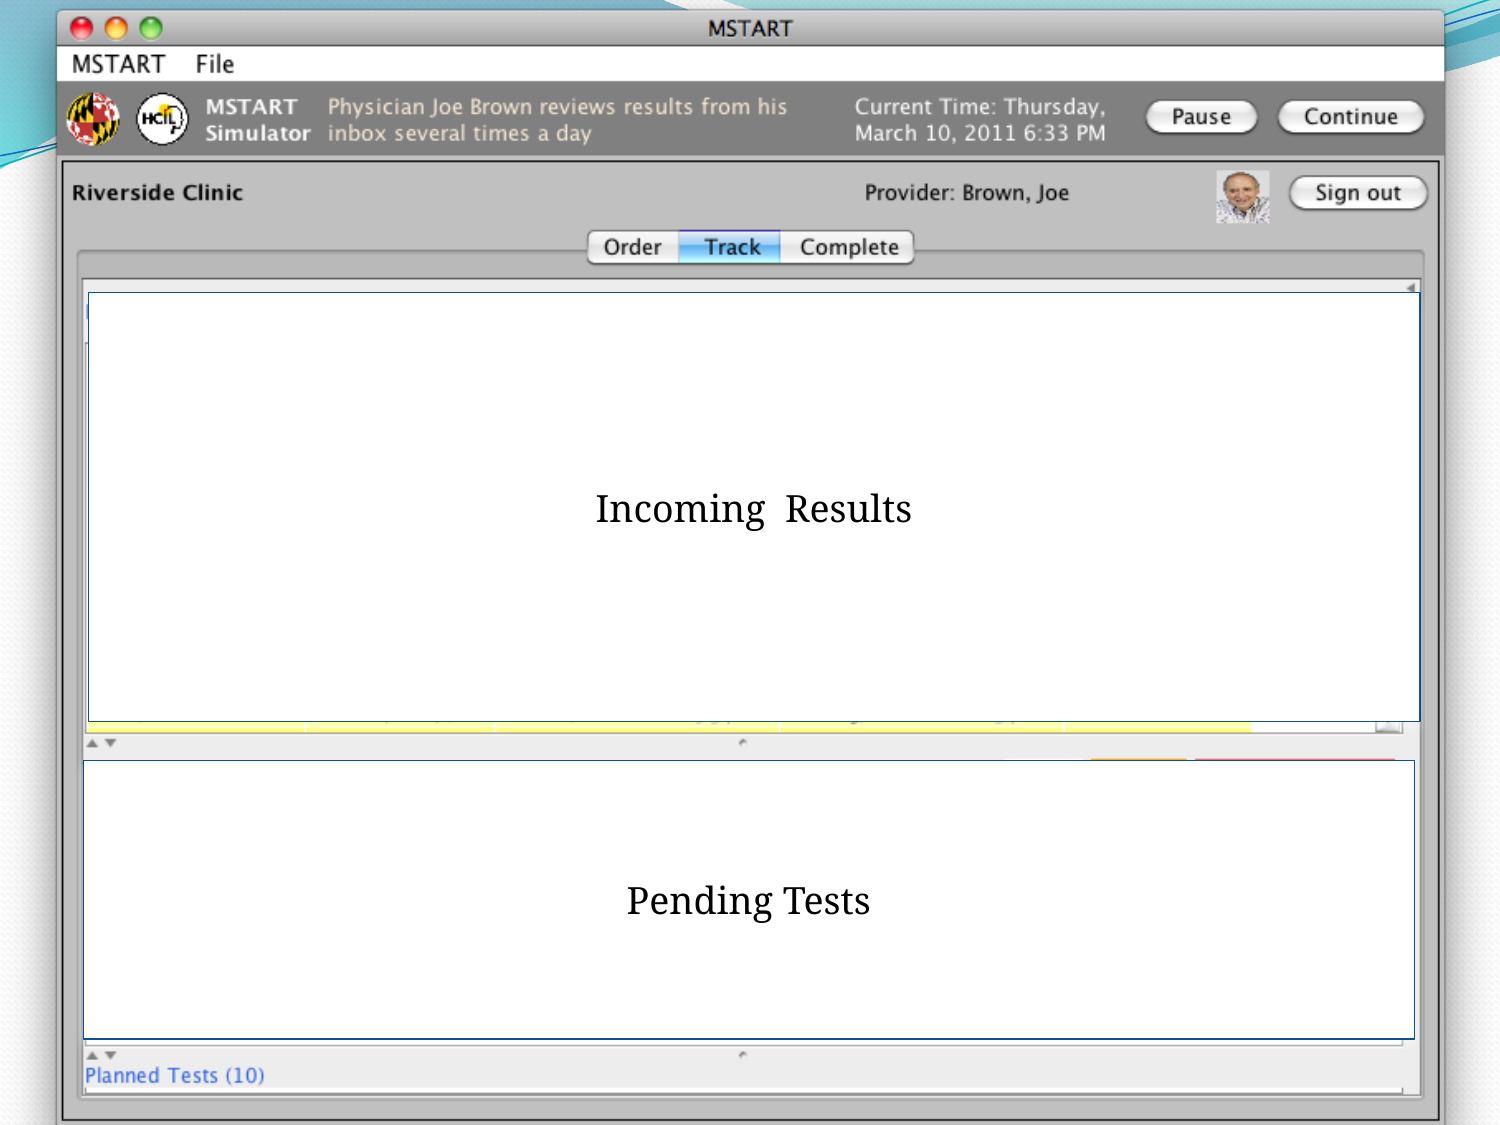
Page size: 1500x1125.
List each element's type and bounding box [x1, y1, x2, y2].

list [0, 0, 1500, 1125]
